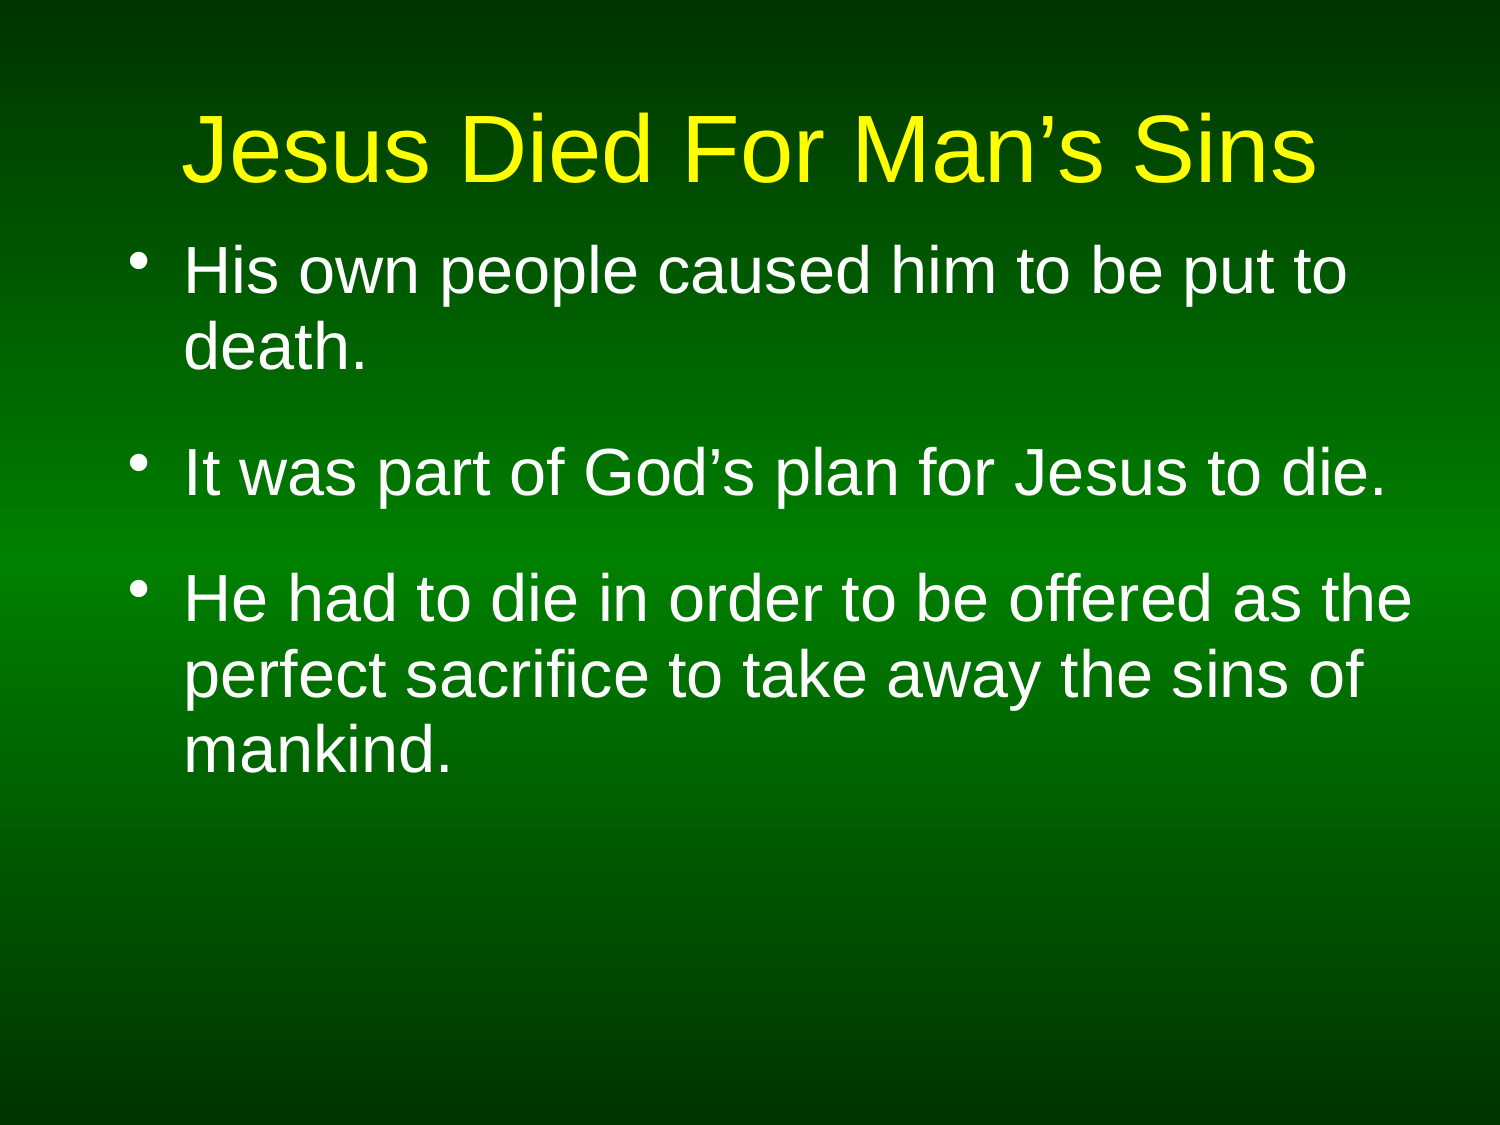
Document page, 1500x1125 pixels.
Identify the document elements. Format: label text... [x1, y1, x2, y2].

list His own people caused him to be put to death. It was part of God’s plan for Jesus to die. He had to die in order to be offered as the perfect sacrifice to take away the sins of mankind. [112, 224, 1463, 1125]
title Jesus Died For Man’s Sins [37, 50, 1463, 238]
